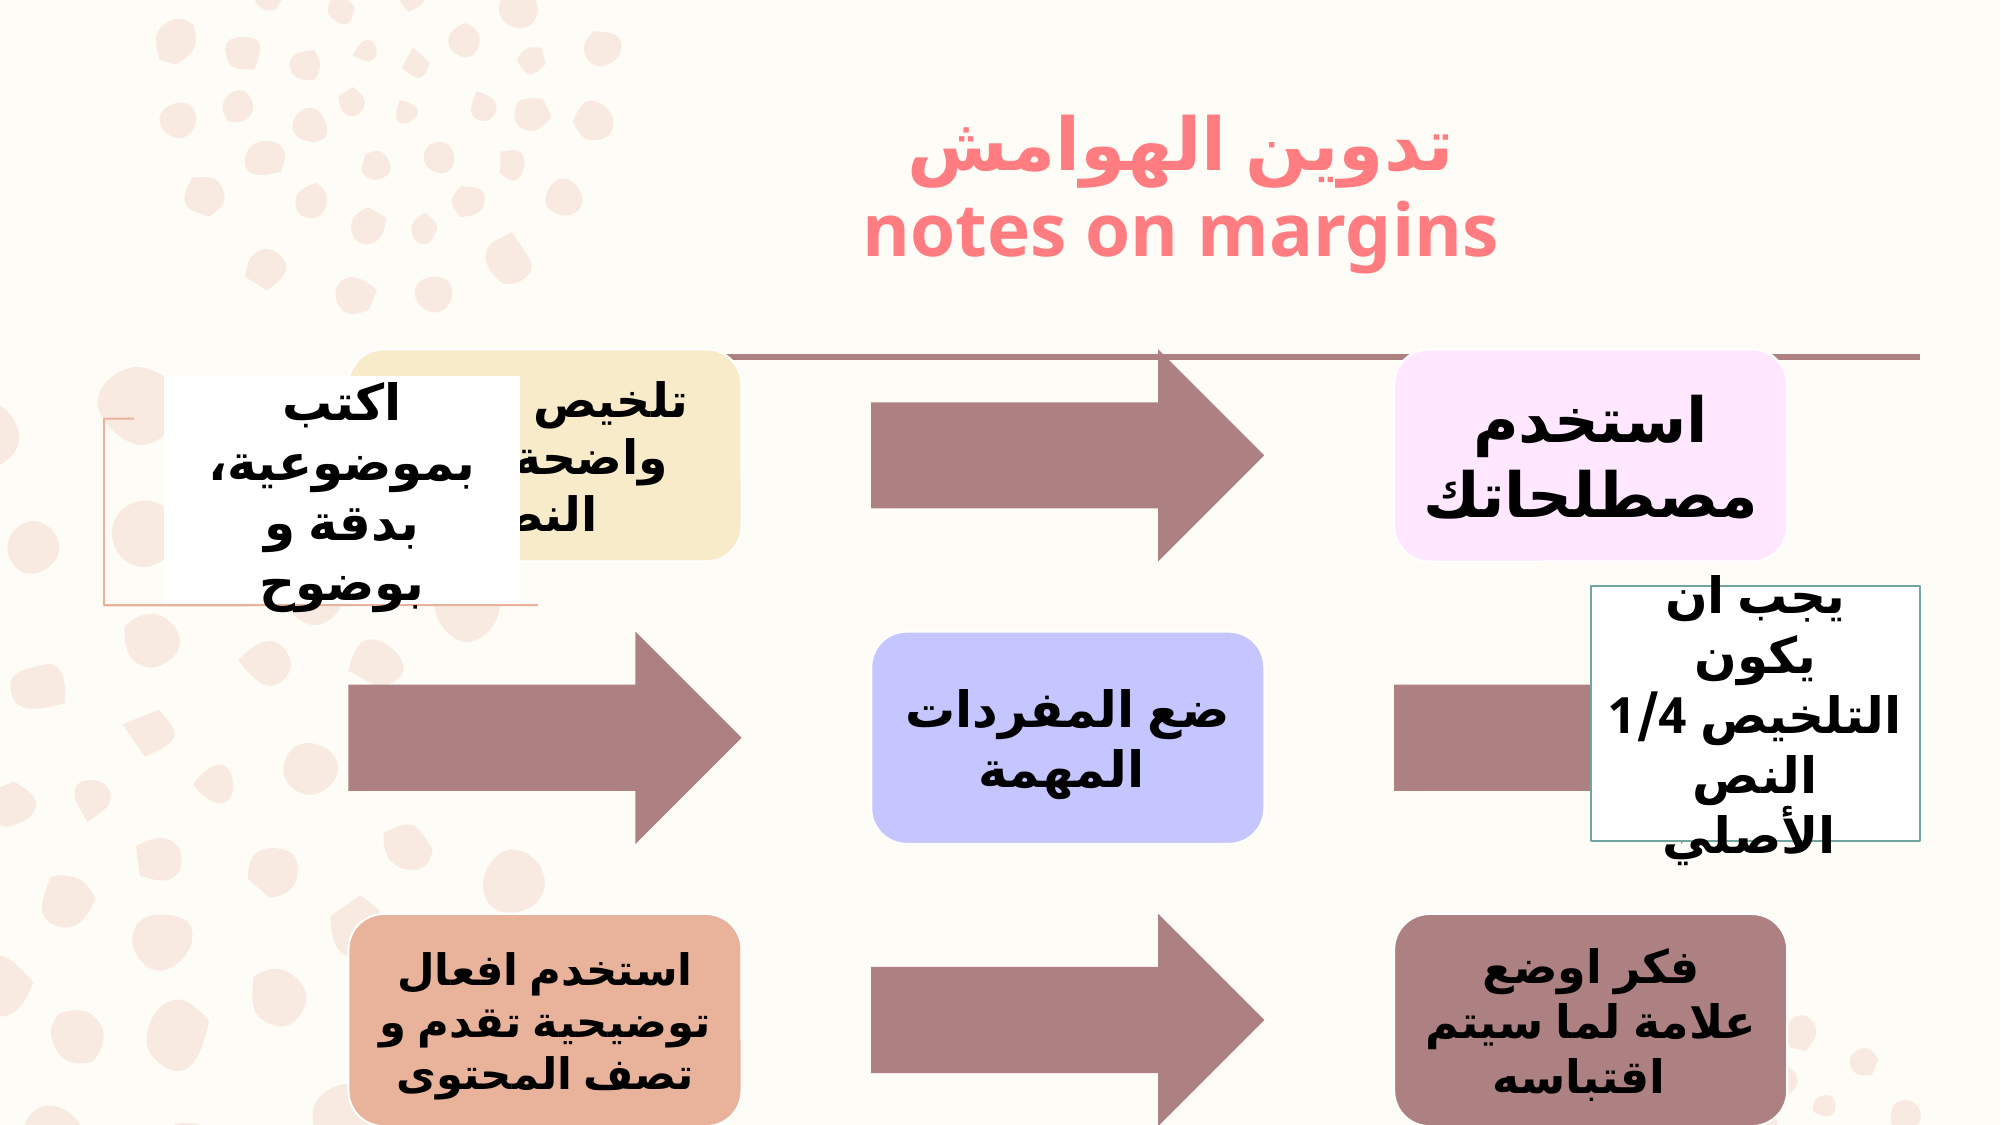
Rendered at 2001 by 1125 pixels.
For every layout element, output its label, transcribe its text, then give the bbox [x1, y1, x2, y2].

text_box اكتب بموضوعية، بدقة و بوضوح [103, 376, 348, 607]
title تدوين الهوامش notes on margins [460, 93, 1920, 350]
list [348, 348, 1788, 1103]
text_box يجب ان يكون التلخيص 1/4 النص الأصلي [1788, 585, 1921, 842]
